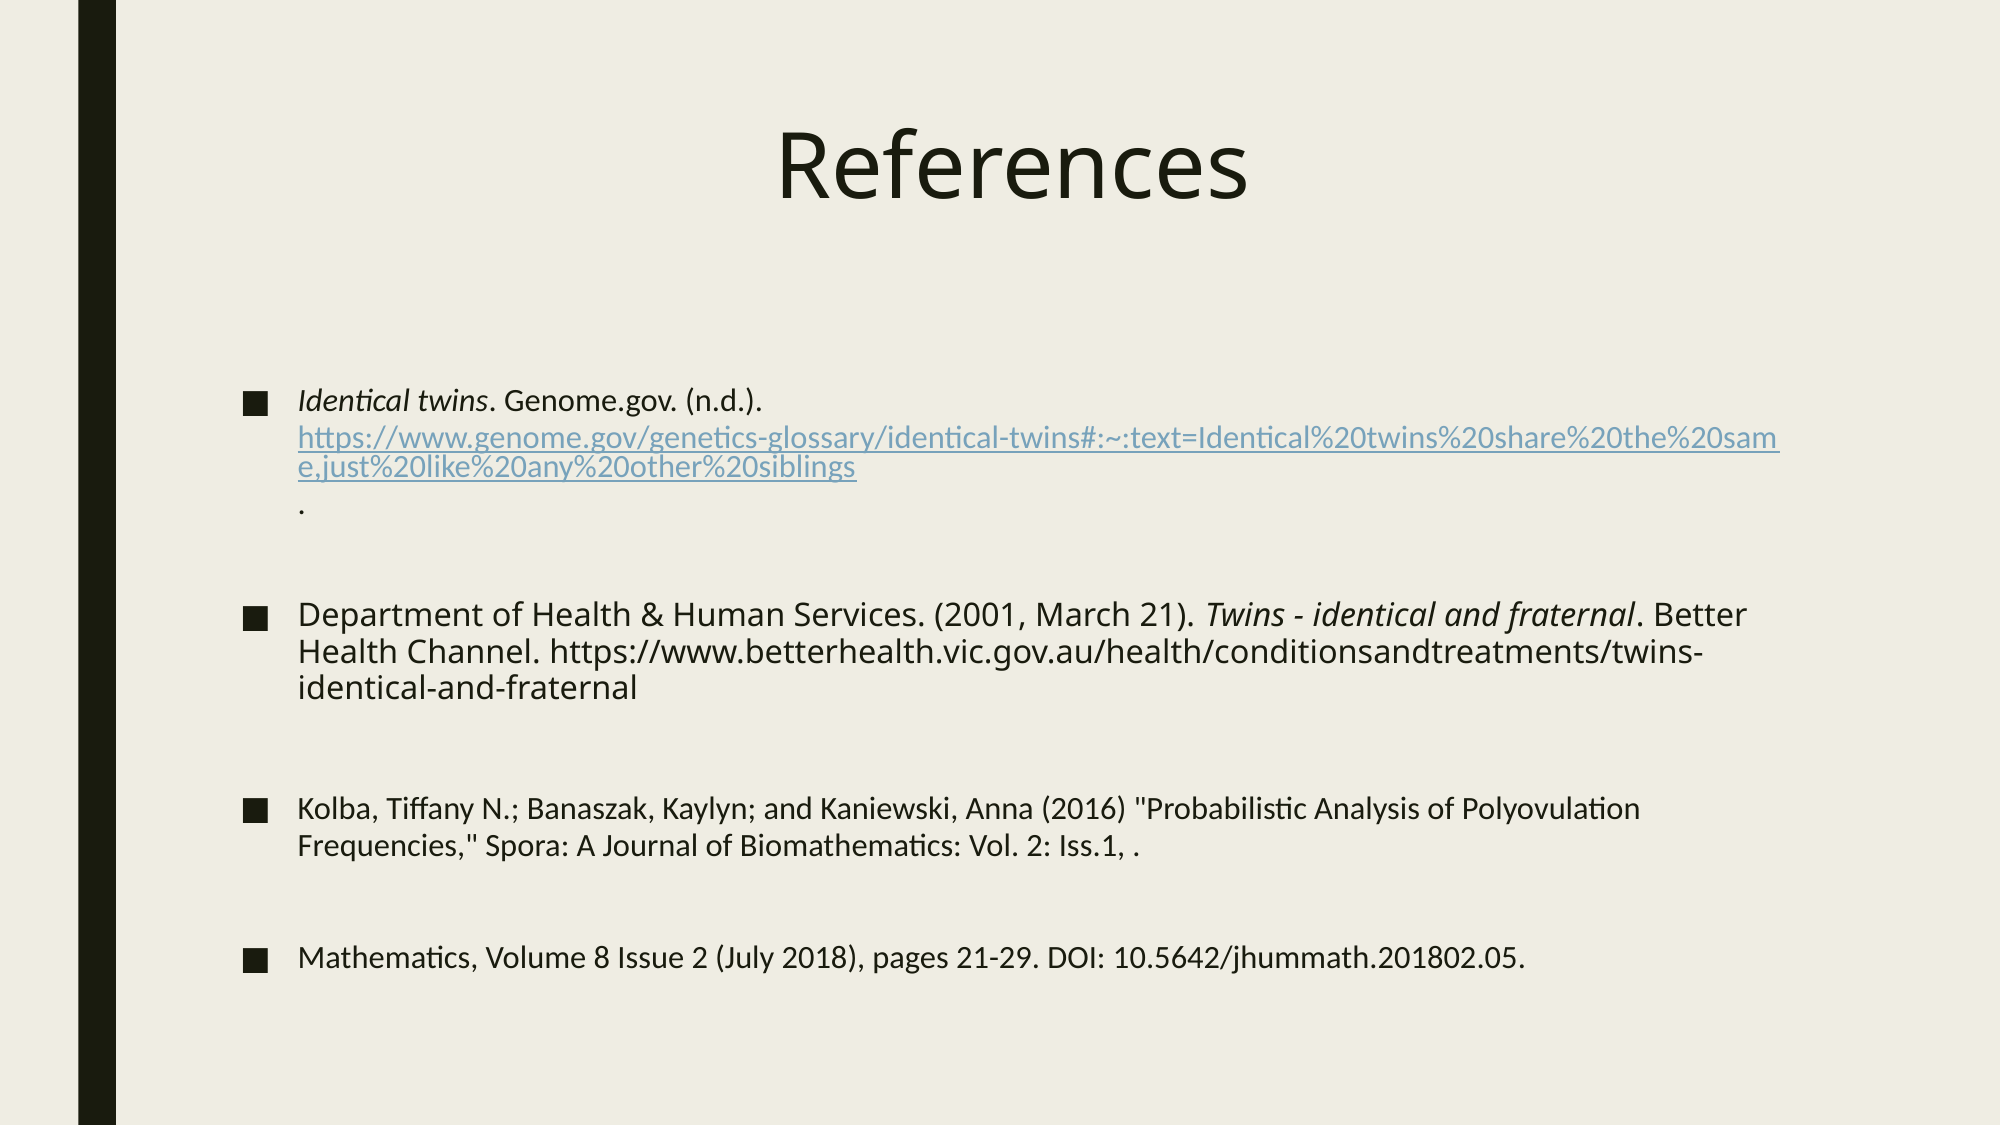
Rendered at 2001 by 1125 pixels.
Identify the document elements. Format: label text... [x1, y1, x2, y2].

title References [225, 112, 1800, 357]
list Identical twins. Genome.gov. (n.d.). https://www.genome.gov/genetics-glossary/identical-twins#:~:text=Identical%20twins%20share%20the%20same,just%20like%20any%20other%20siblings. Department of Health & Human Services. (2001, March 21). Twins - identical and fraternal. Better Health Channel. https://www.betterhealth.vic.gov.au/health/conditionsandtreatments/twins-identical-and-fraternal Kolba, Tiffany N.; Banaszak, Kaylyn; and Kaniewski, Anna (2016) "Probabilistic Analysis of Polyovulation Frequencies," Spora: A Journal of Biomathematics: Vol. 2: Iss.1, . Mathematics, Volume 8 Issue 2 (July 2018), pages 21-29. DOI: 10.5642/jhummath.201802.05. [225, 375, 1800, 963]
